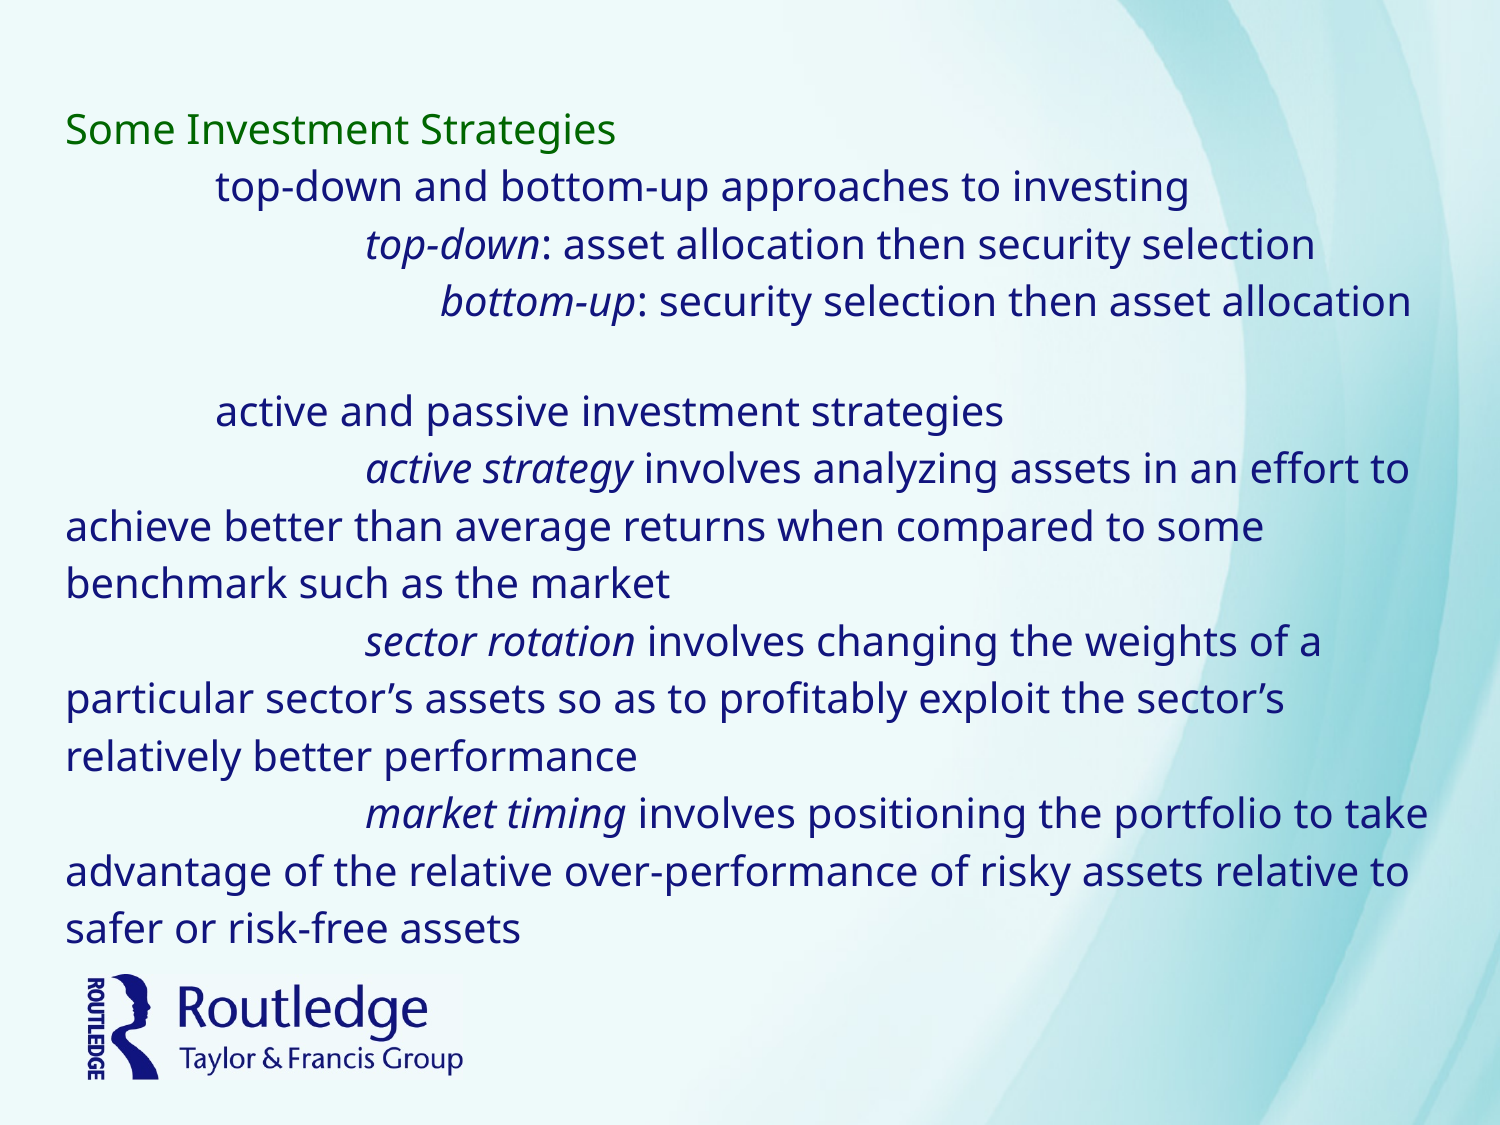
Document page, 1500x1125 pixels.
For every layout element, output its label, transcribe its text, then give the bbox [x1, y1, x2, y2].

picture [0, 0, 1500, 1125]
list Some Investment Strategies top-down and bottom-up approaches to investing top-down: asset allocation then security selection bottom-up: security selection then asset allocation active and passive investment strategies active strategy involves analyzing assets in an effort to achieve better than average returns when compared to some benchmark such as the market sector rotation involves changing the weights of a particular sector’s assets so as to profitably exploit the sector’s relatively better performance market timing involves positioning the portfolio to take advantage of the relative over-performance of risky assets relative to safer or risk-free assets [49, 87, 1451, 951]
